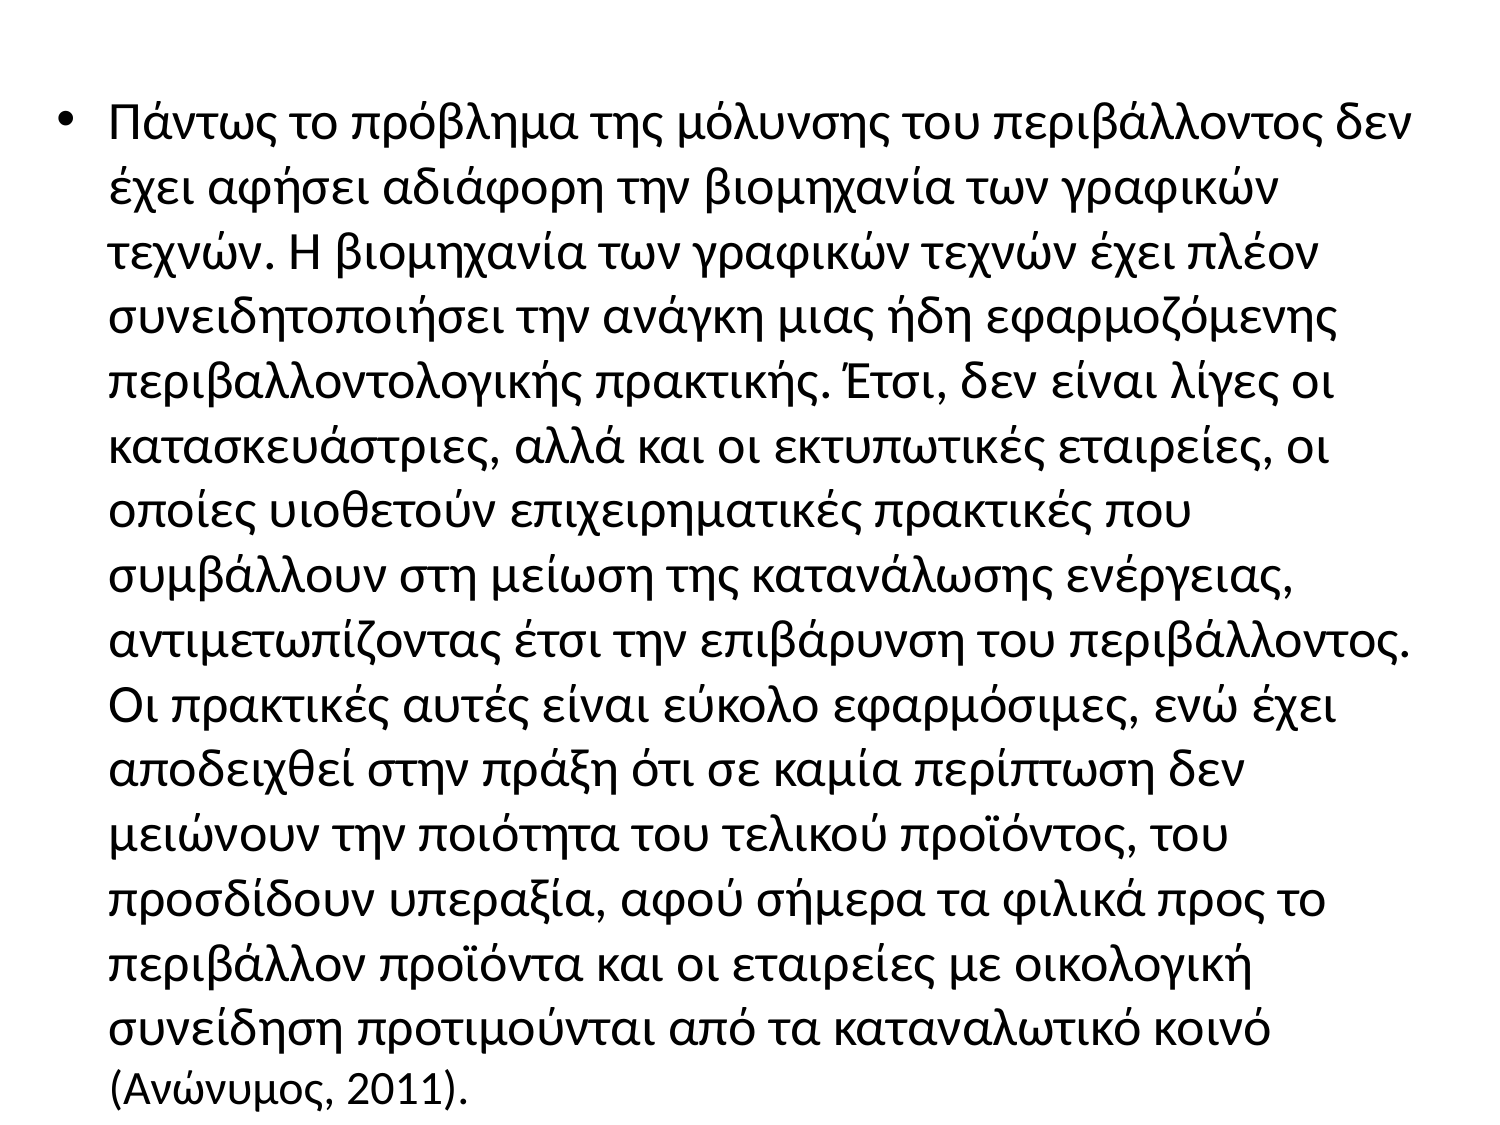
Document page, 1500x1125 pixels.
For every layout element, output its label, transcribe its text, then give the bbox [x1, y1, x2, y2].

list Πάντως το πρόβλημα της μόλυνσης του περιβάλλοντος δεν έχει αφήσει αδιάφορη την βιομηχανία των γραφικών τεχνών. Η βιομηχανία των γραφικών τεχνών έχει πλέον συνειδητοποιήσει την ανάγκη μιας ήδη εφαρμοζόμενης περιβαλλοντολογικής πρακτικής. Έτσι, δεν είναι λίγες οι κατασκευάστριες, αλλά και οι εκτυπωτικές εταιρείες, οι οποίες υιοθετούν επιχειρηματικές πρακτικές που συμβάλλουν στη μείωση της κατανάλωσης ενέργειας, αντιμετωπίζοντας έτσι την επιβάρυνση του περιβάλλοντος. Οι πρακτικές αυτές είναι εύκολο εφαρμόσιμες, ενώ έχει αποδειχθεί στην πράξη ότι σε καμία περίπτωση δεν μειώνουν την ποιότητα του τελικού προϊόντος, του προσδίδουν υπεραξία, αφού σήμερα τα φιλικά προς το περιβάλλον προϊόντα και οι εταιρείες με οικολογική συνείδηση προτιμούνται από τα καταναλωτικό κοινό (Ανώνυμος, 2011). [41, 78, 1449, 1125]
